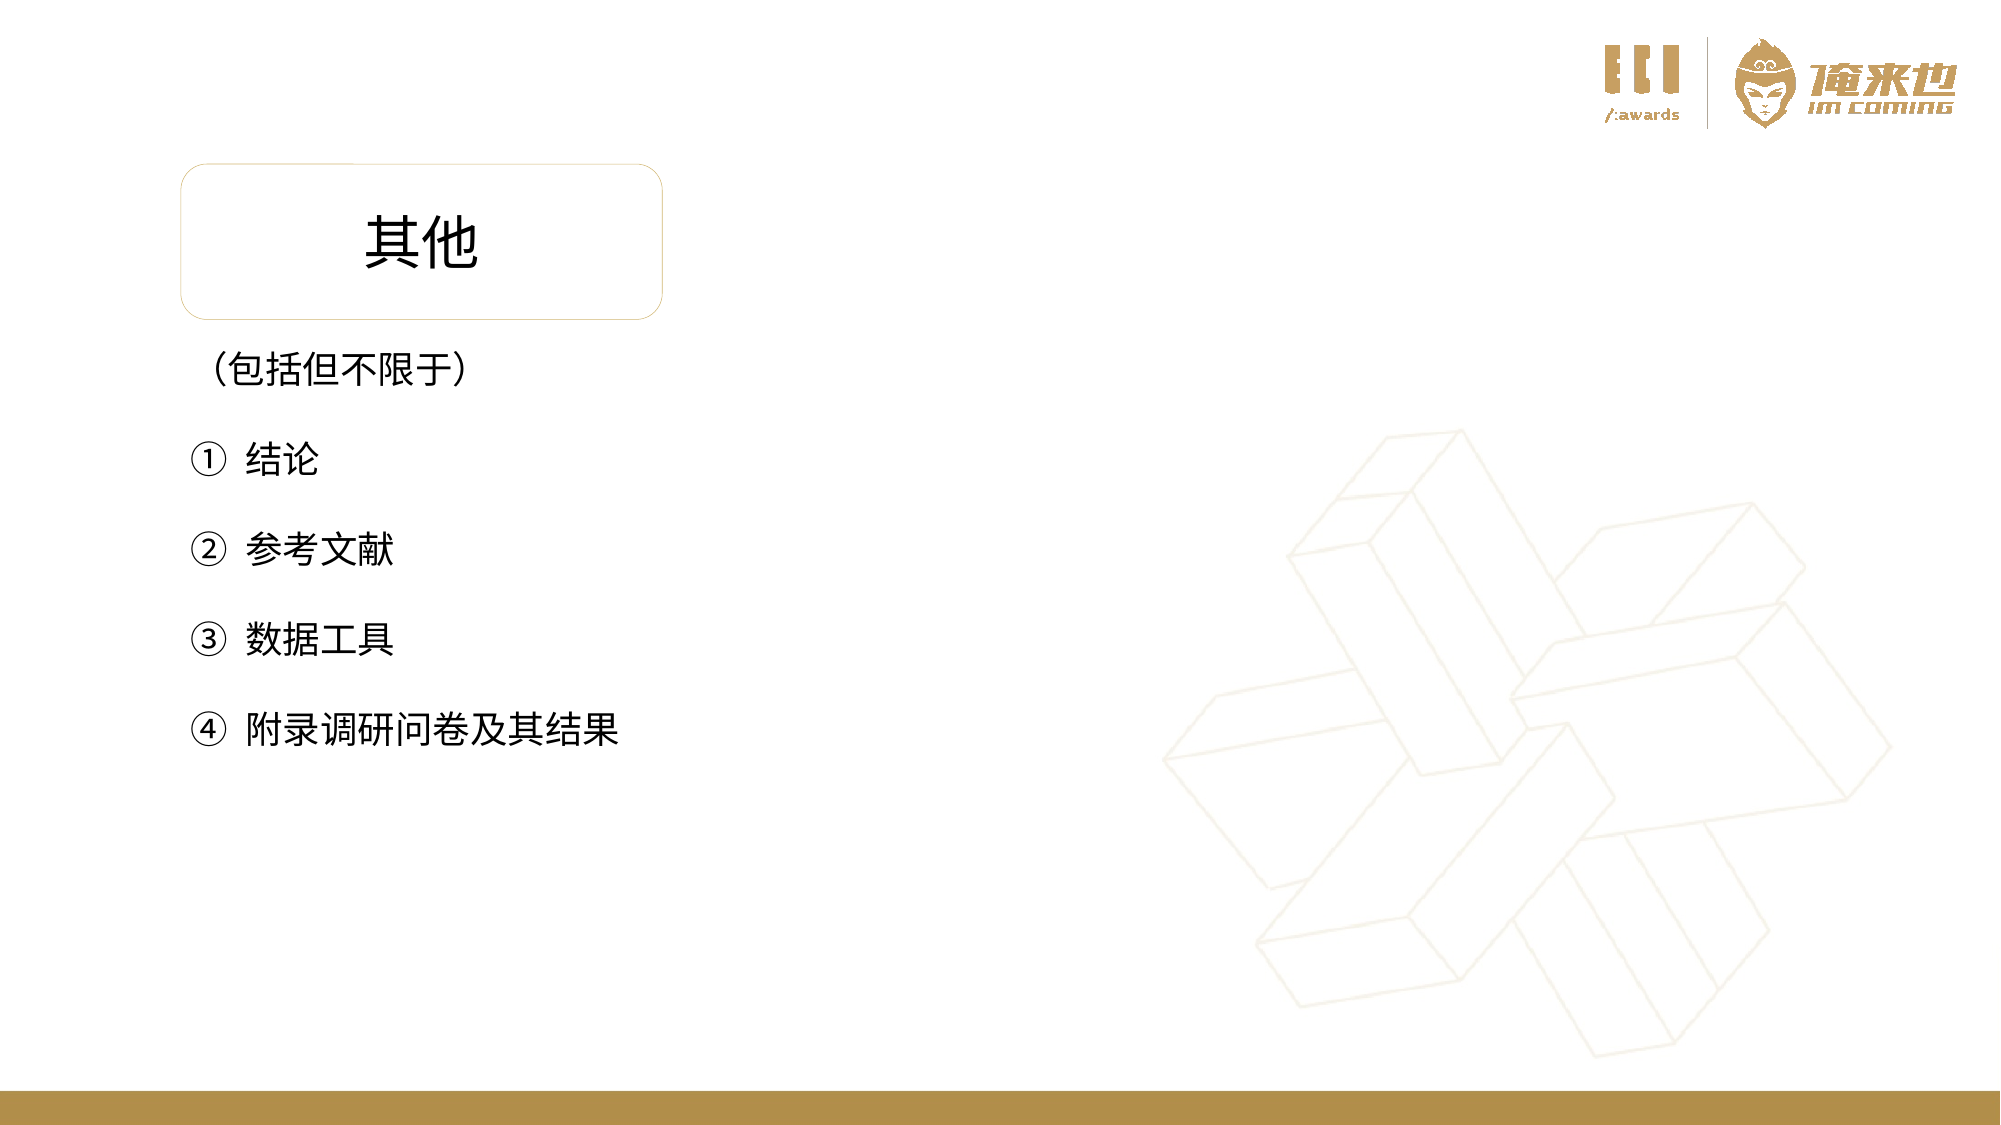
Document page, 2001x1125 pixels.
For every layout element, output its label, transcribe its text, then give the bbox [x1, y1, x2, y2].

picture [0, 0, 2000, 1125]
text_box （包括但不限于） ① 结论 ② 参考文献 ③ 数据工具 ④ 附录调研问卷及其结果 [175, 338, 1176, 758]
text_box 其他 [178, 161, 665, 322]
